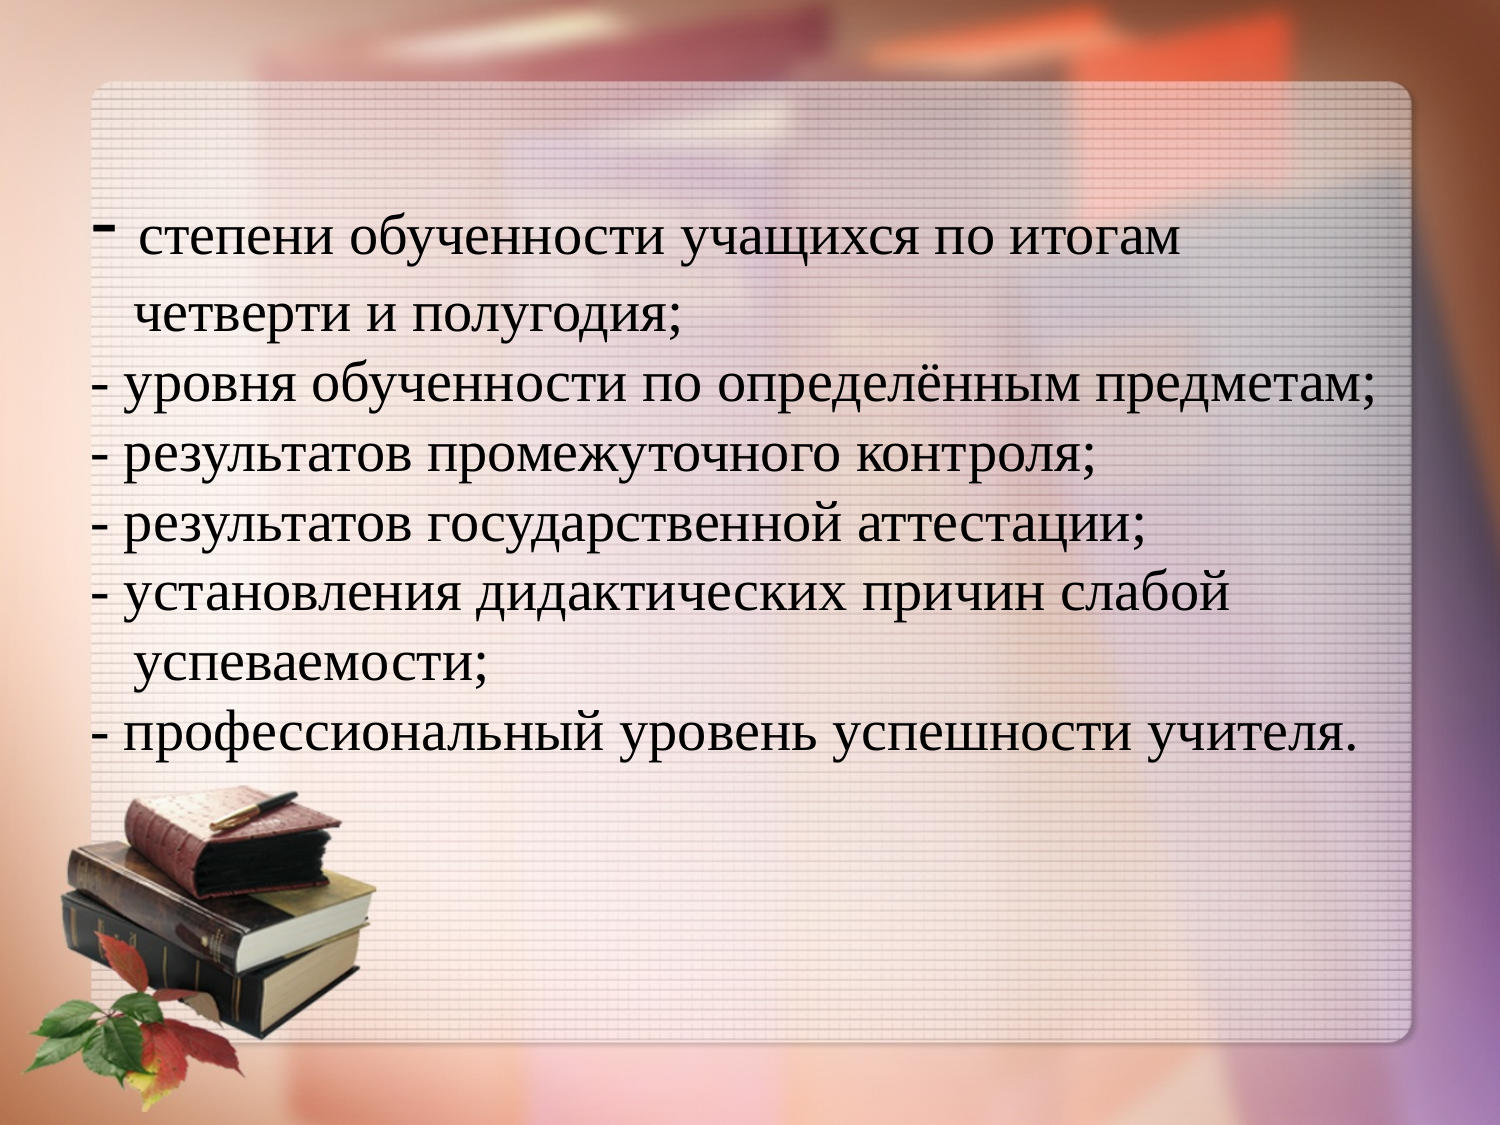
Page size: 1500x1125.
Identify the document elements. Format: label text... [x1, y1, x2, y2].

picture [0, 0, 1500, 1125]
title - степени обученности учащихся по итогам четверти и полугодия; - уровня обученности по определённым предметам; - результатов промежуточного контроля; - результатов государственной аттестации; - установления дидактических причин слабой успеваемости; - профессиональный уровень успешности учителя. [75, 45, 1425, 950]
